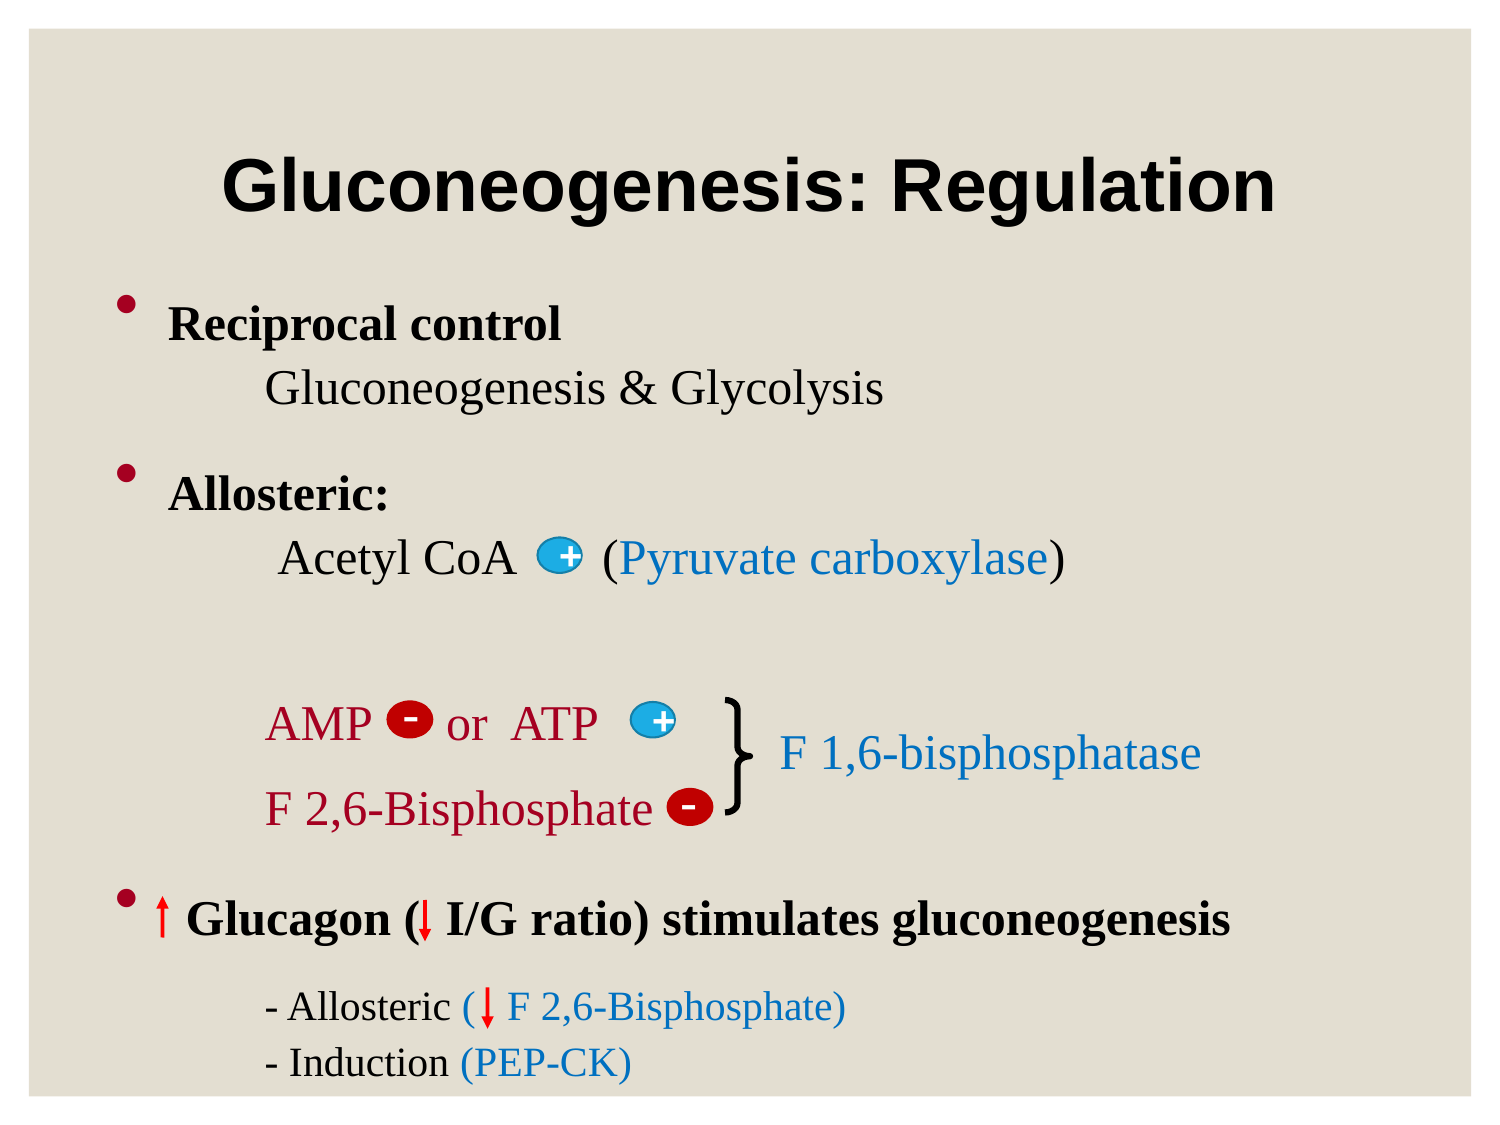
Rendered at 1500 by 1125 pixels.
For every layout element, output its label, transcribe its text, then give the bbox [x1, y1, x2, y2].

title Gluconeogenesis: Regulation [0, 112, 1500, 263]
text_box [99, 262, 1450, 1121]
